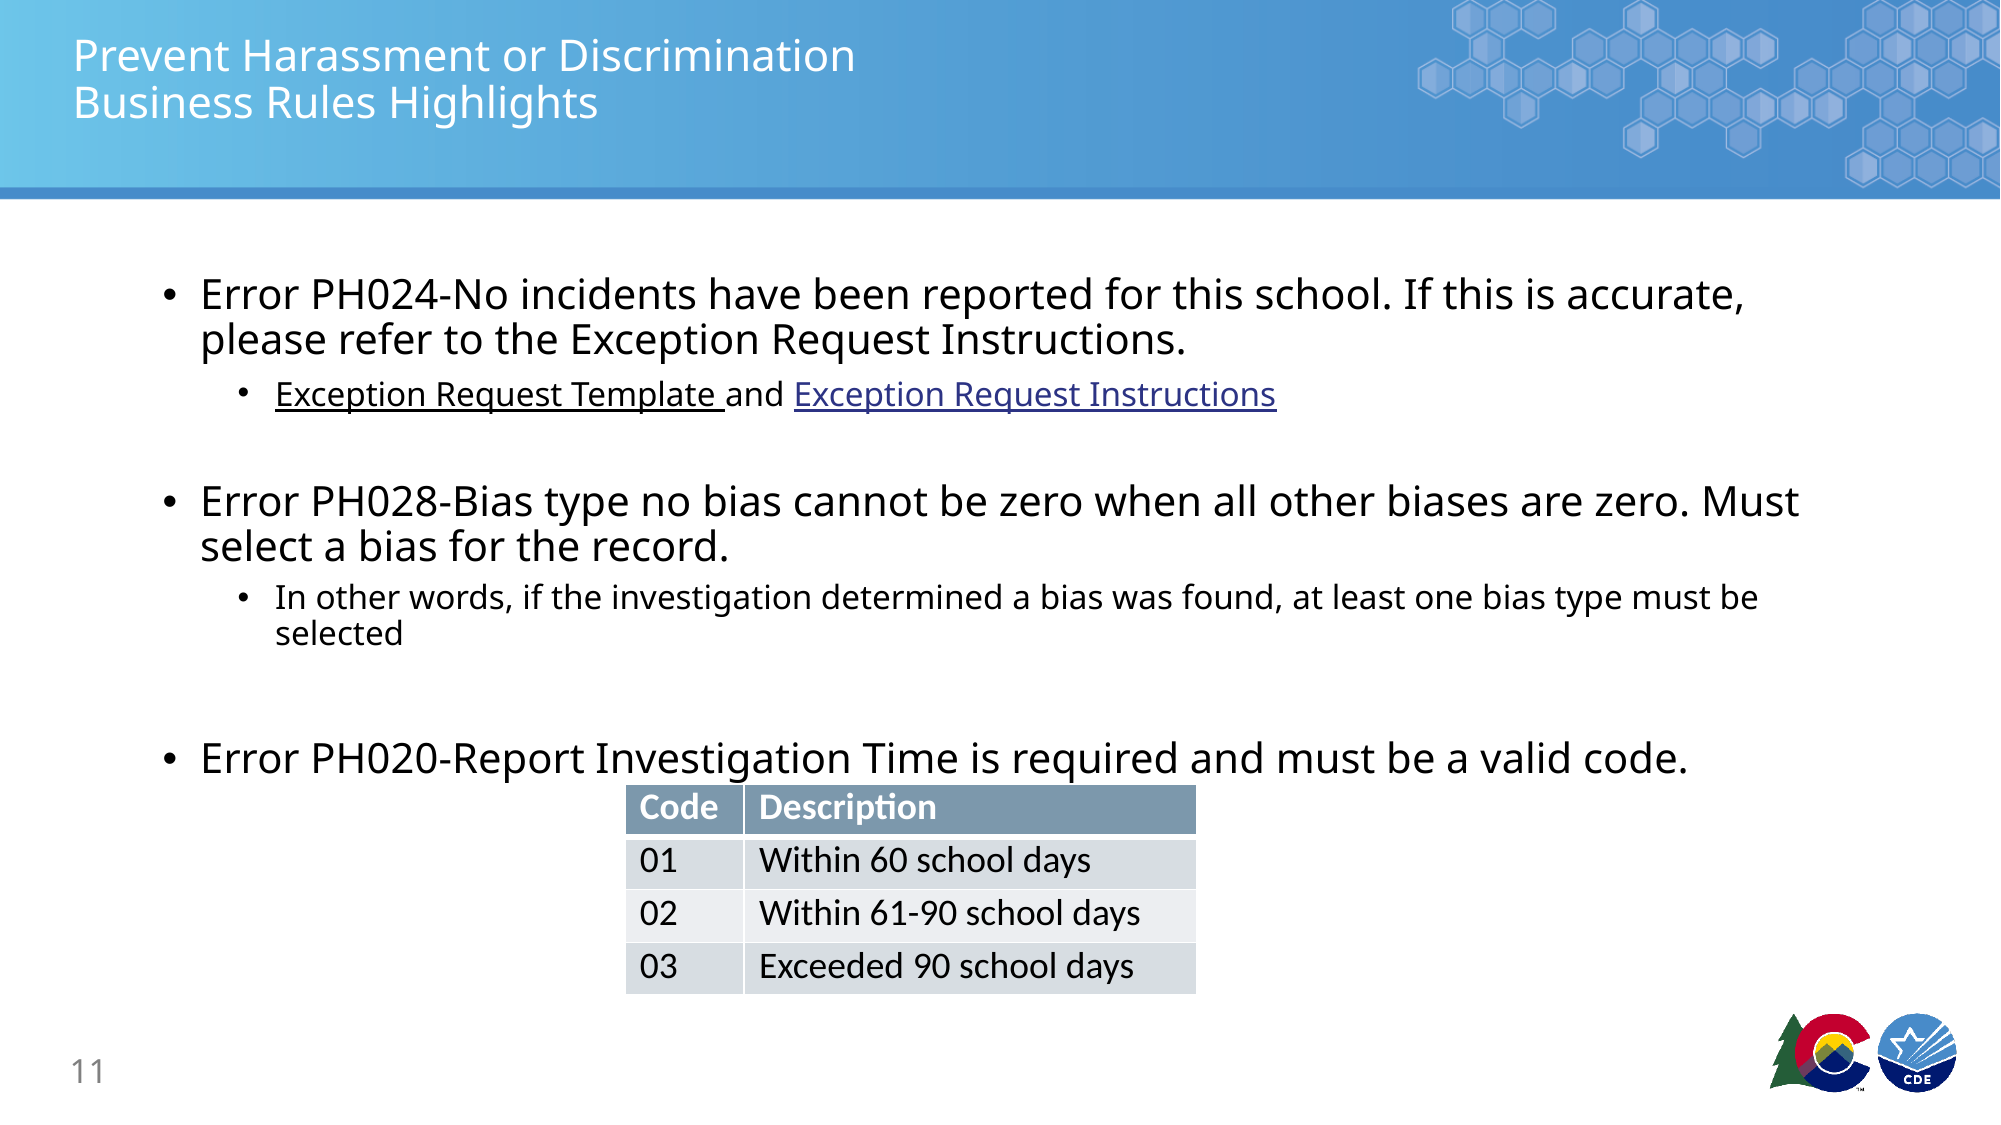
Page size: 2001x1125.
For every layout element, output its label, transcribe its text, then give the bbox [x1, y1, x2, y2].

table_cell Within 60 school days [745, 840, 1196, 889]
table_cell Within 61-90 school days [745, 890, 1196, 942]
table_cell 02 [626, 890, 743, 942]
table_header Code [626, 785, 743, 834]
title Prevent Harassment or Discrimination Business Rules Highlights [72, 33, 1916, 182]
picture [1768, 1012, 1957, 1093]
table_cell 03 [626, 943, 743, 994]
table_header Description [745, 785, 1196, 834]
picture [0, 0, 2000, 200]
table_cell 01 [626, 840, 743, 889]
table_cell Exceeded 90 school days [745, 943, 1196, 994]
slide_number 11 [54, 1042, 505, 1103]
list Error PH024-No incidents have been reported for this school. If this is accurate, please refer to the Exception Request Instructions. Exception Request Template and Exception Request Instructions Error PH028-Bias type no bias cannot be zero when all other biases are zero. Must select a bias for the record. In other words, if the investigation determined a bias was found, at least one bias type must be selected Error PH020-Report Investigation Time is required and must be a valid code. [72, 266, 1863, 939]
